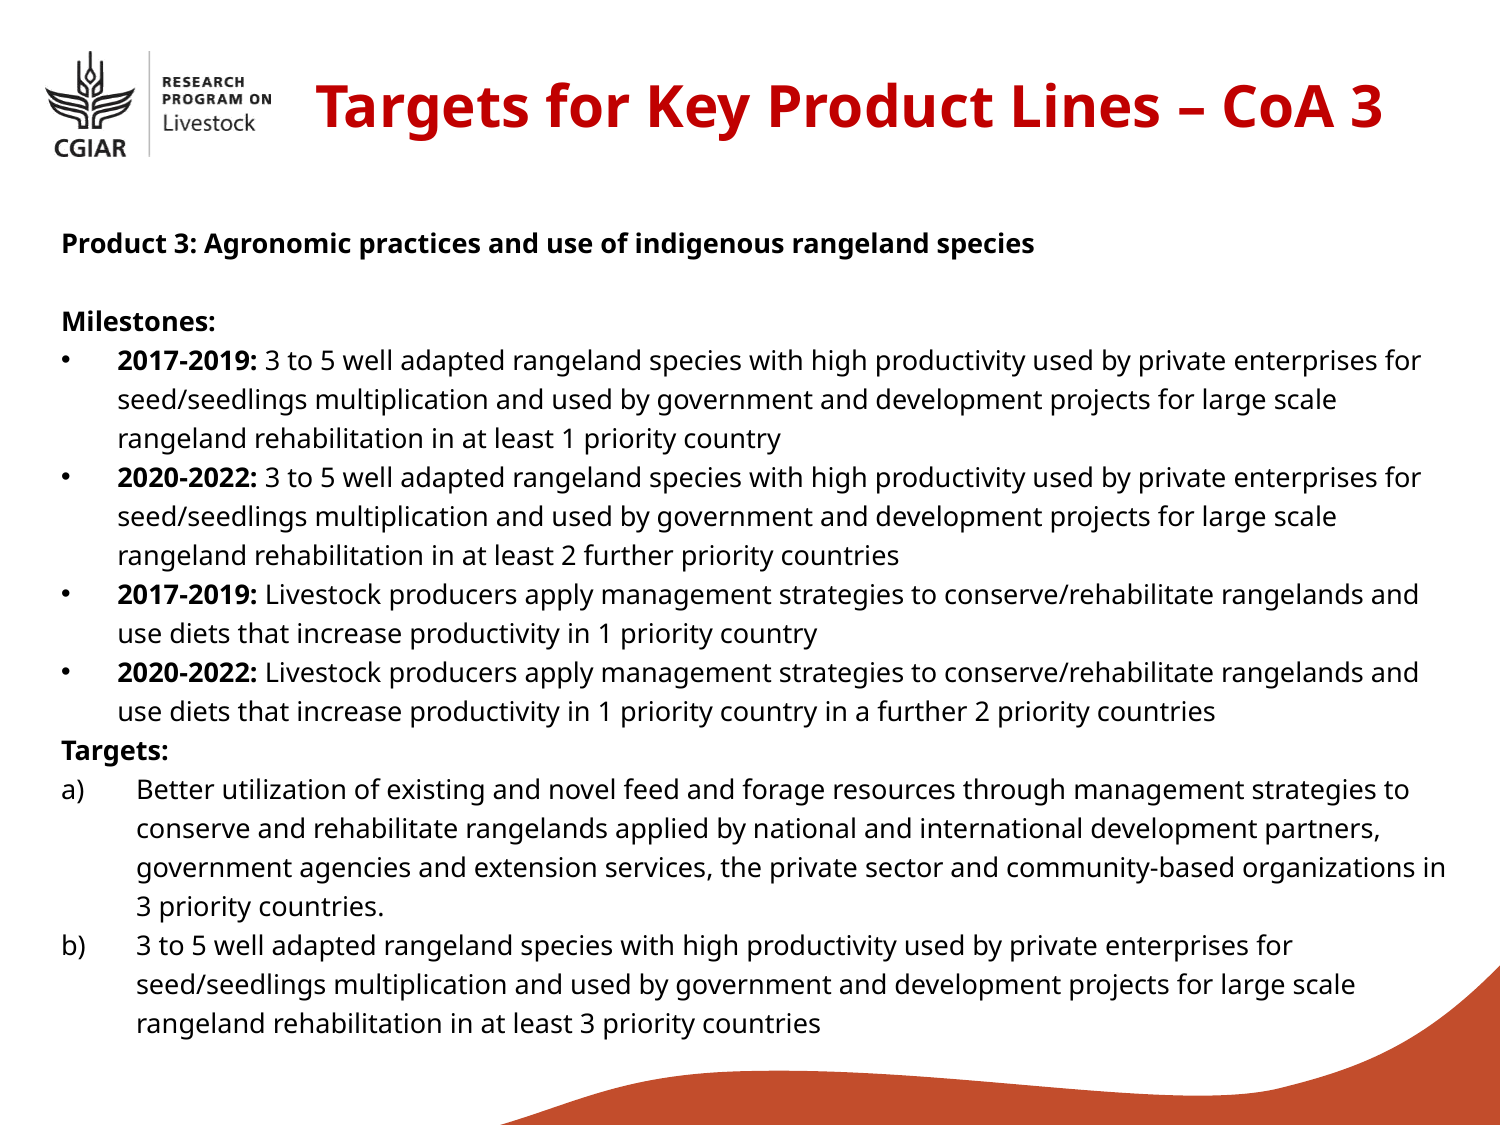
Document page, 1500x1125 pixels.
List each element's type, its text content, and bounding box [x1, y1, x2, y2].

picture [45, 51, 271, 157]
list Product 3: Agronomic practices and use of indigenous rangeland species Milestones: 2017-2019: 3 to 5 well adapted rangeland species with high productivity used by private enterprises for seed/seedlings multiplication and used by government and development projects for large scale rangeland rehabilitation in at least 1 priority country 2020-2022: 3 to 5 well adapted rangeland species with high productivity used by private enterprises for seed/seedlings multiplication and used by government and development projects for large scale rangeland rehabilitation in at least 2 further priority countries 2017-2019: Livestock producers apply management strategies to conserve/rehabilitate rangelands and use diets that increase productivity in 1 priority country 2020-2022: Livestock producers apply management strategies to conserve/rehabilitate rangelands and use diets that increase productivity in 1 priority country in a further 2 priority countries Targets: Better utilization of existing and novel feed and forage resources through management strategies to conserve and rehabilitate rangelands applied by national and international development partners, government agencies and extension services, the private sector and community-based organizations in 3 priority countries. 3 to 5 well adapted rangeland species with high productivity used by private enterprises for seed/seedlings multiplication and used by government and development projects for large scale rangeland rehabilitation in at least 3 priority countries [45, 212, 1463, 1038]
list Targets for Key Product Lines – CoA 3 [300, 33, 1463, 175]
